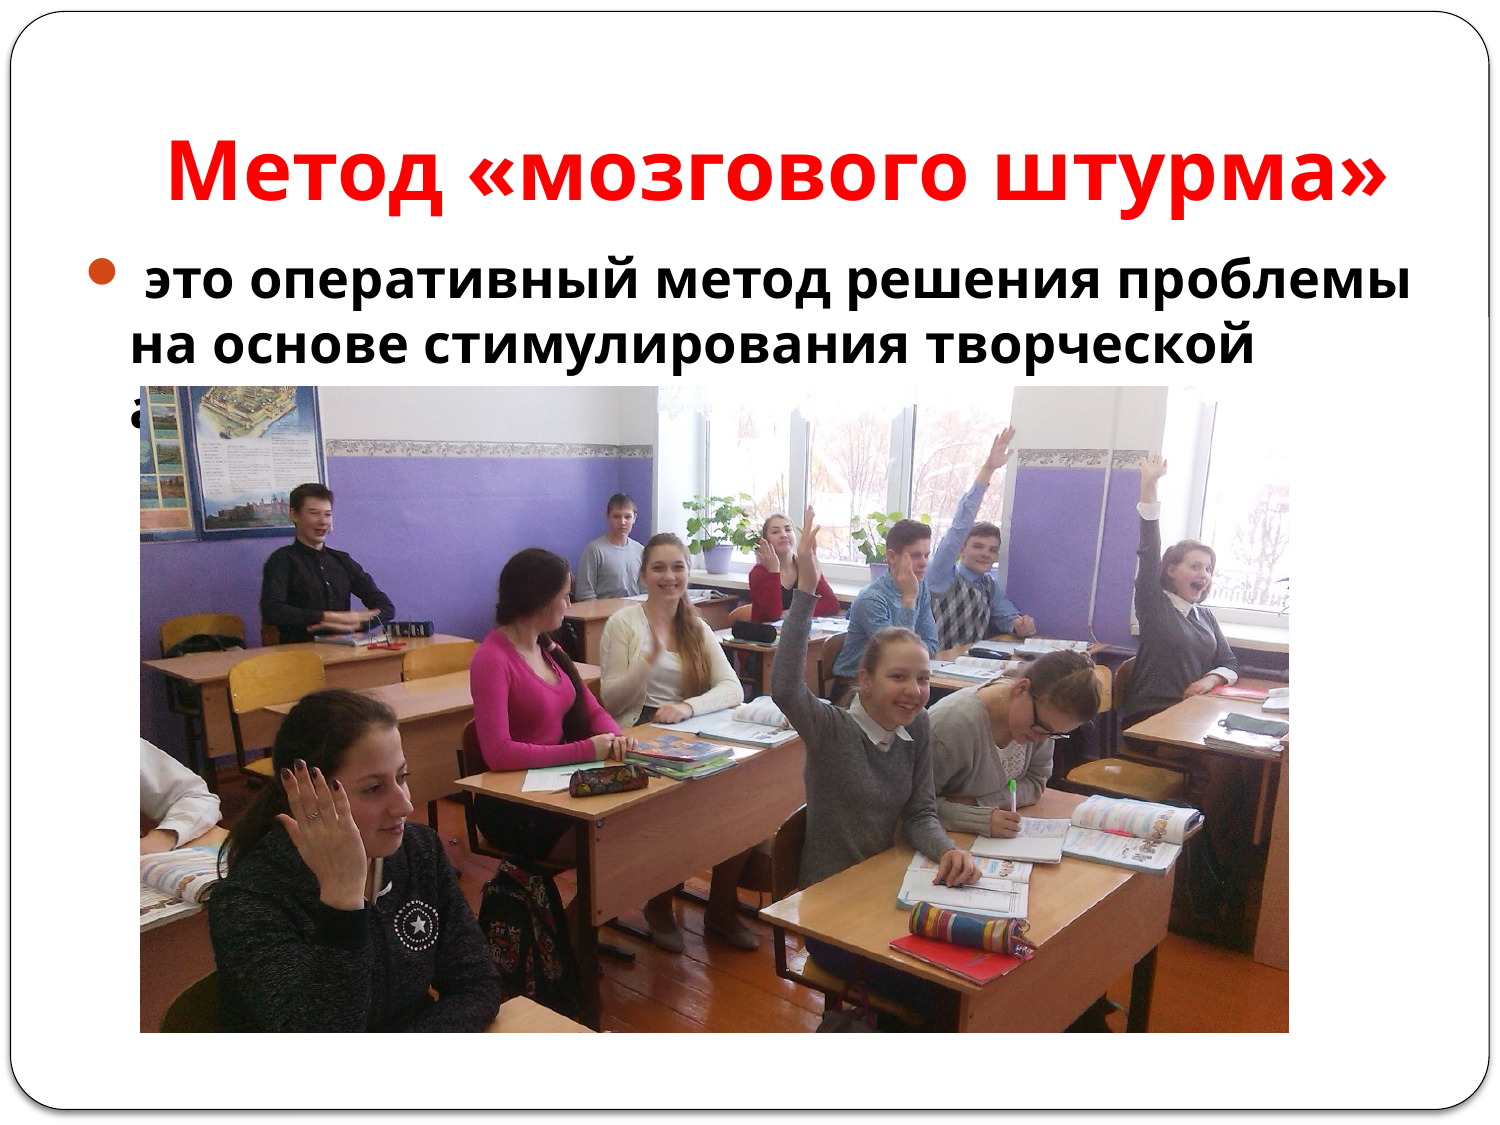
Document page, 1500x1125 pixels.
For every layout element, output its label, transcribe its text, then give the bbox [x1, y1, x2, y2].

title Метод «мозгового штурма» [150, 45, 1425, 233]
picture [140, 386, 1290, 1033]
list это оперативный метод решения проблемы на основе стимулирования творческой активности [70, 237, 1477, 988]
